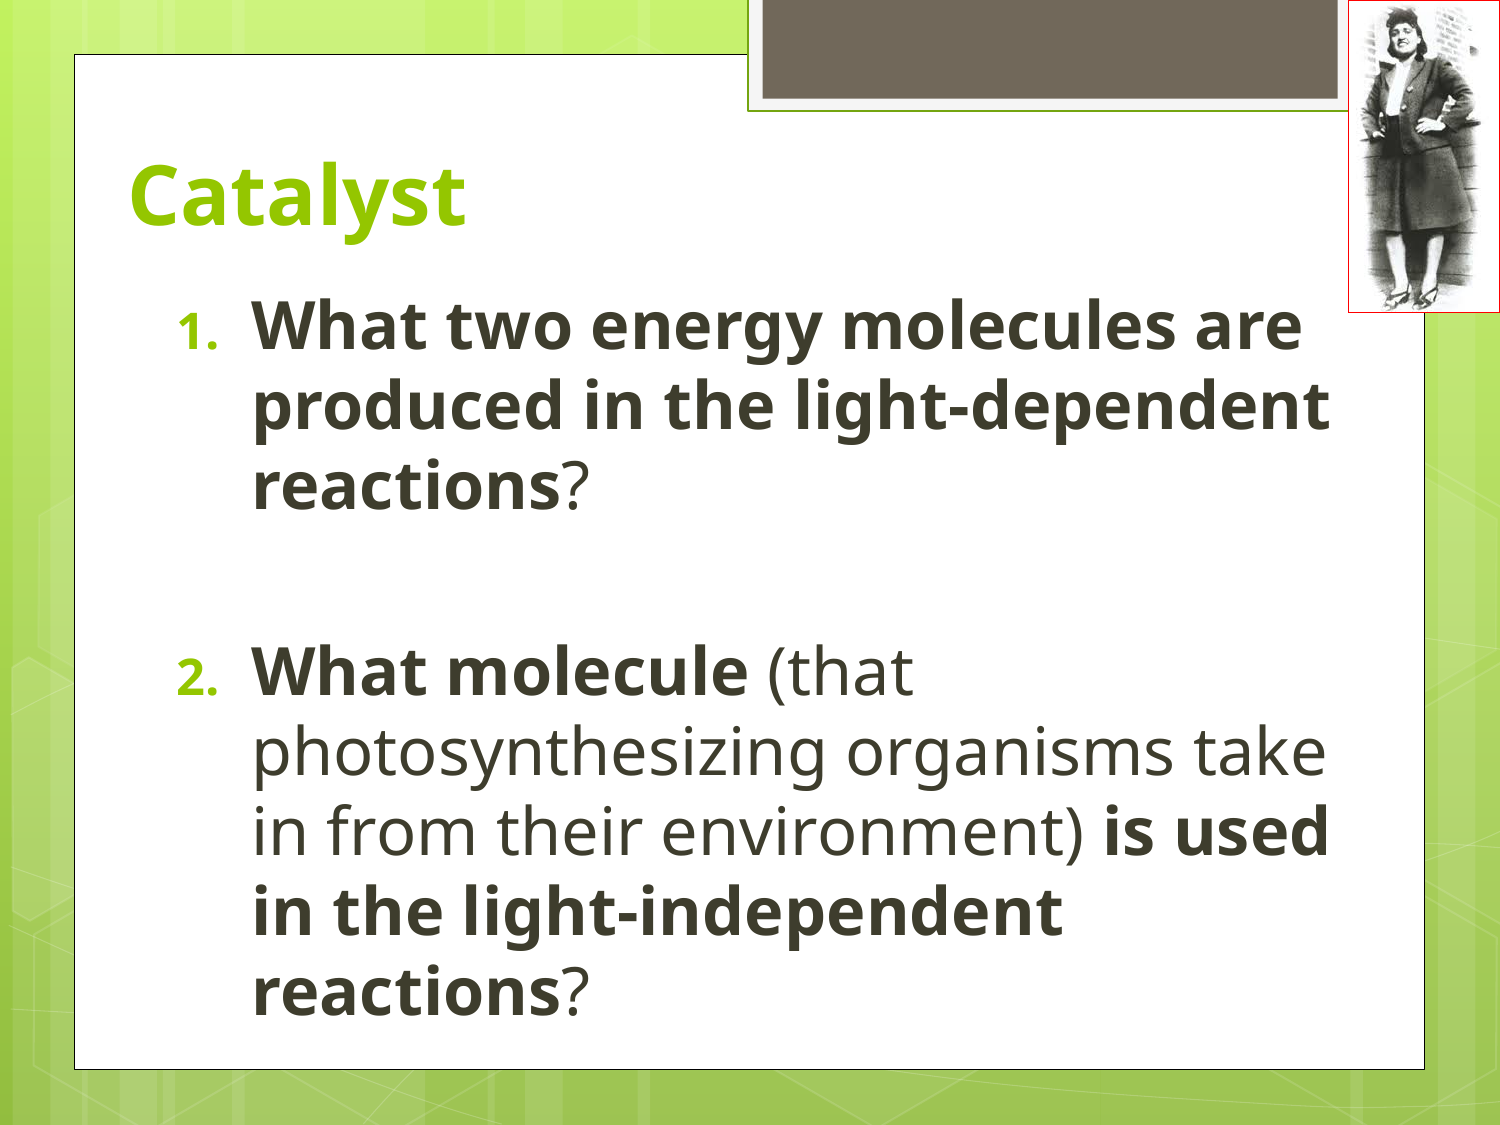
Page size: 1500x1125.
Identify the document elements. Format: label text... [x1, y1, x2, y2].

list What two energy molecules are produced in the light-dependent reactions? What molecule (that photosynthesizing organisms take in from their environment) is used in the light-independent reactions? [150, 275, 1363, 851]
picture [1348, 0, 1500, 313]
title Catalyst [112, 62, 1265, 250]
